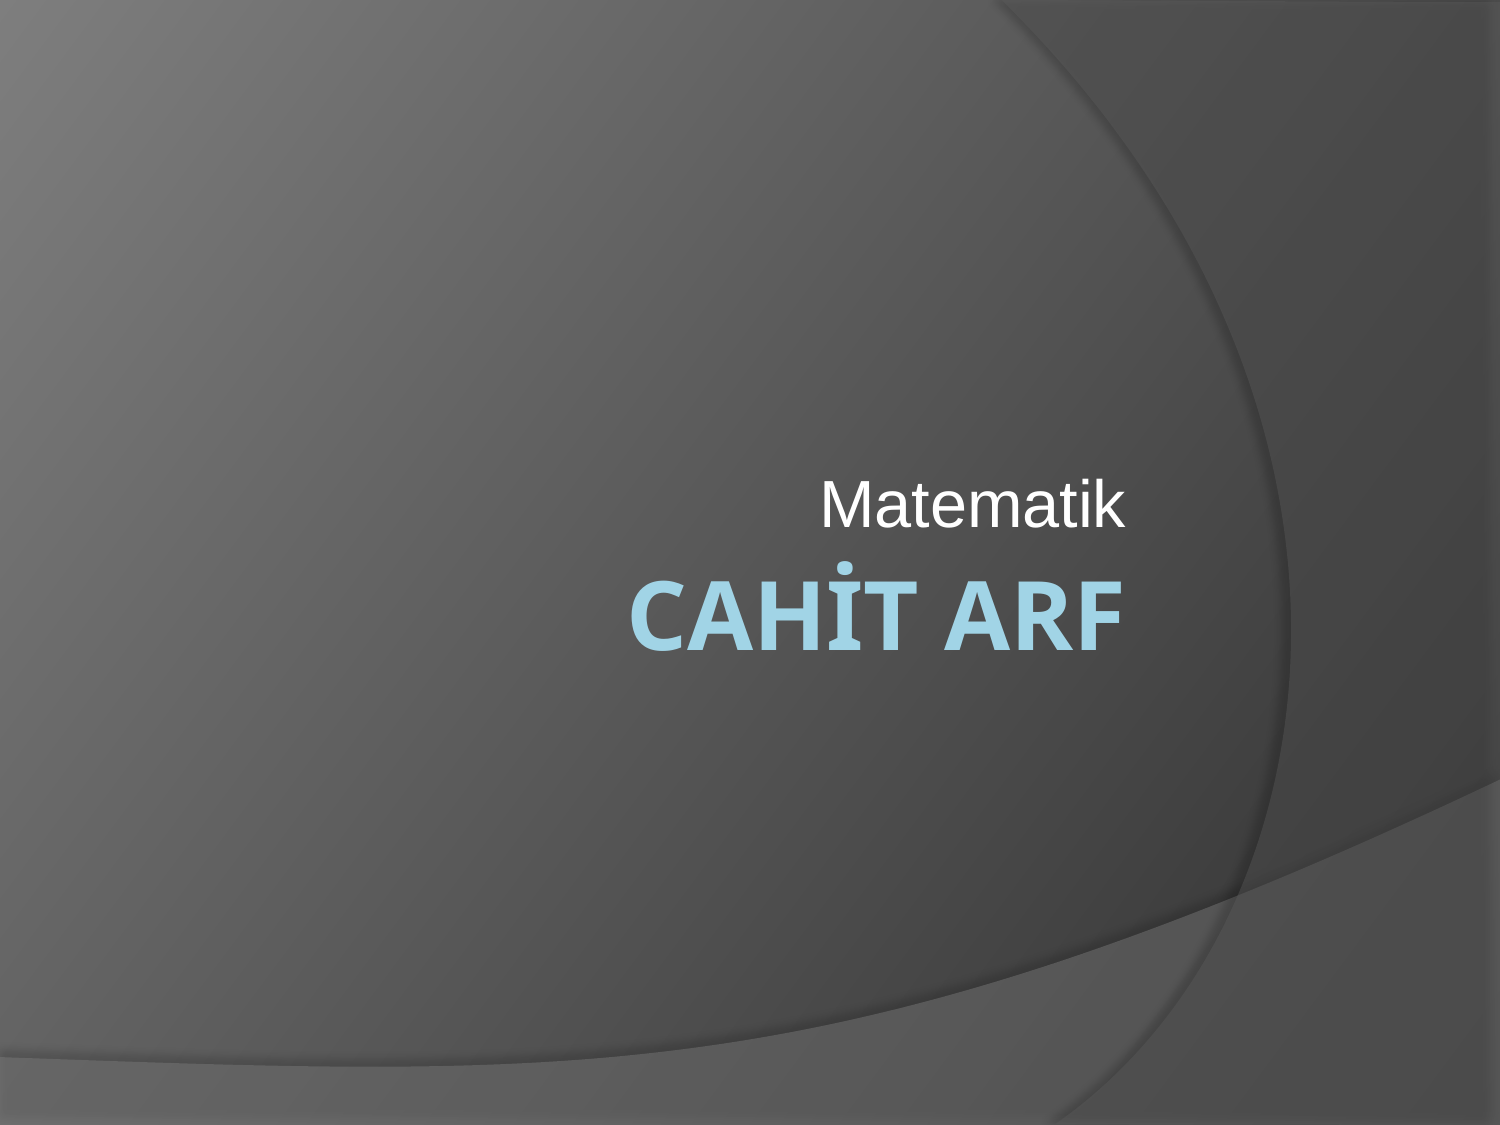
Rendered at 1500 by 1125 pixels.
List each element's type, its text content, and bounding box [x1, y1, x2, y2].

title Cahit arf [70, 547, 1134, 925]
subtitle Matematik [71, 253, 1134, 541]
